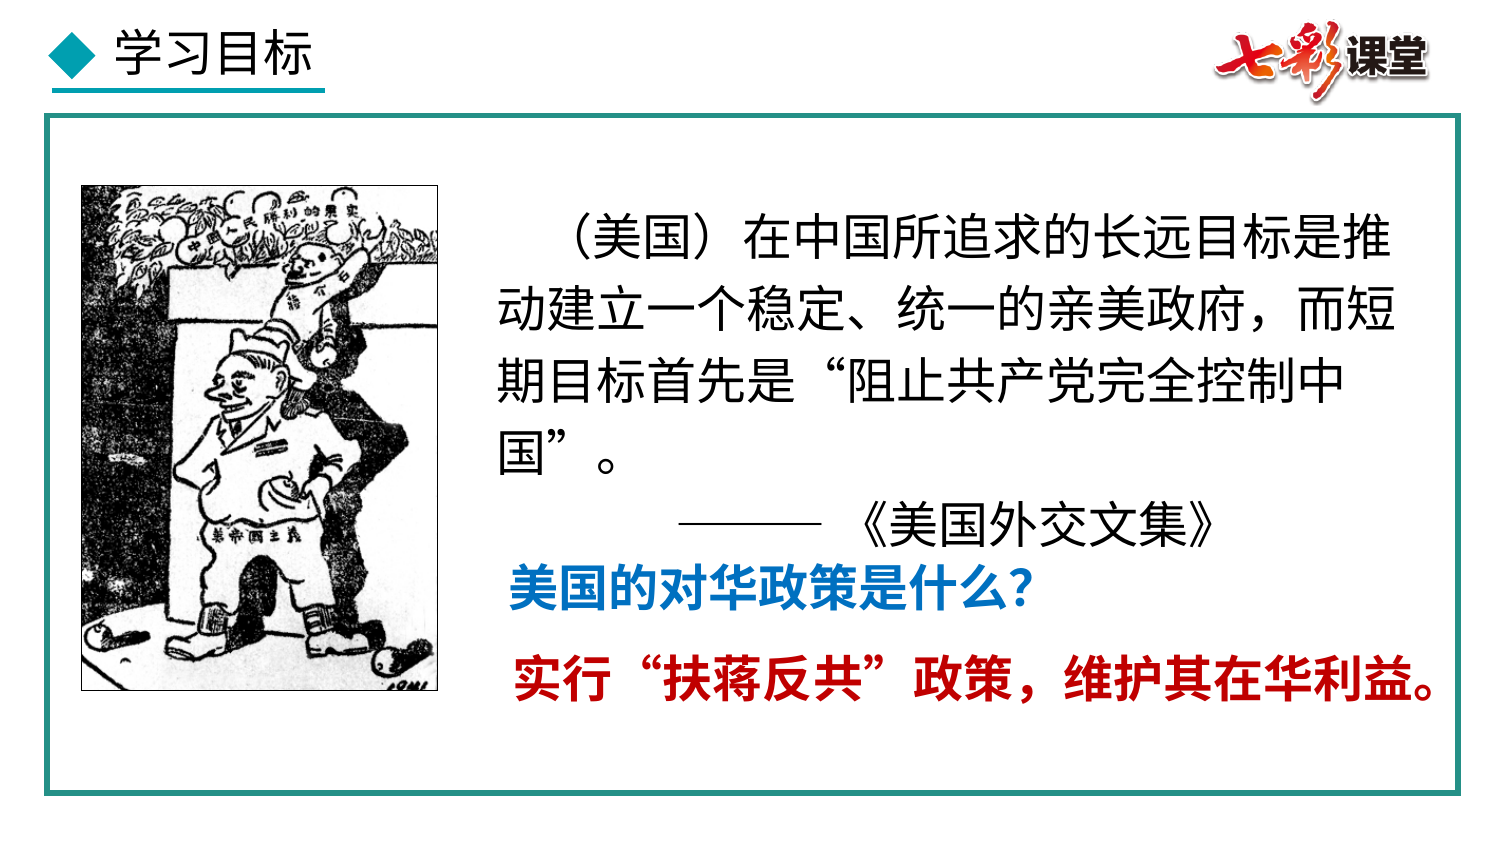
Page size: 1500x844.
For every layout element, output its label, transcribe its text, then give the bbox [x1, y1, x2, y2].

text_box 美国的对华政策是什么？ [497, 550, 1140, 622]
text_box 实行“扶蒋反共”政策，维护其在华利益。 [501, 641, 1475, 713]
picture [81, 184, 439, 691]
picture [1210, 15, 1434, 106]
text_box （美国）在中国所追求的长远目标是推动建立一个稳定、统一的亲美政府，而短期目标首先是“阻止共产党完全控制中国”。 ———《美国外交文集》 [485, 188, 1421, 560]
